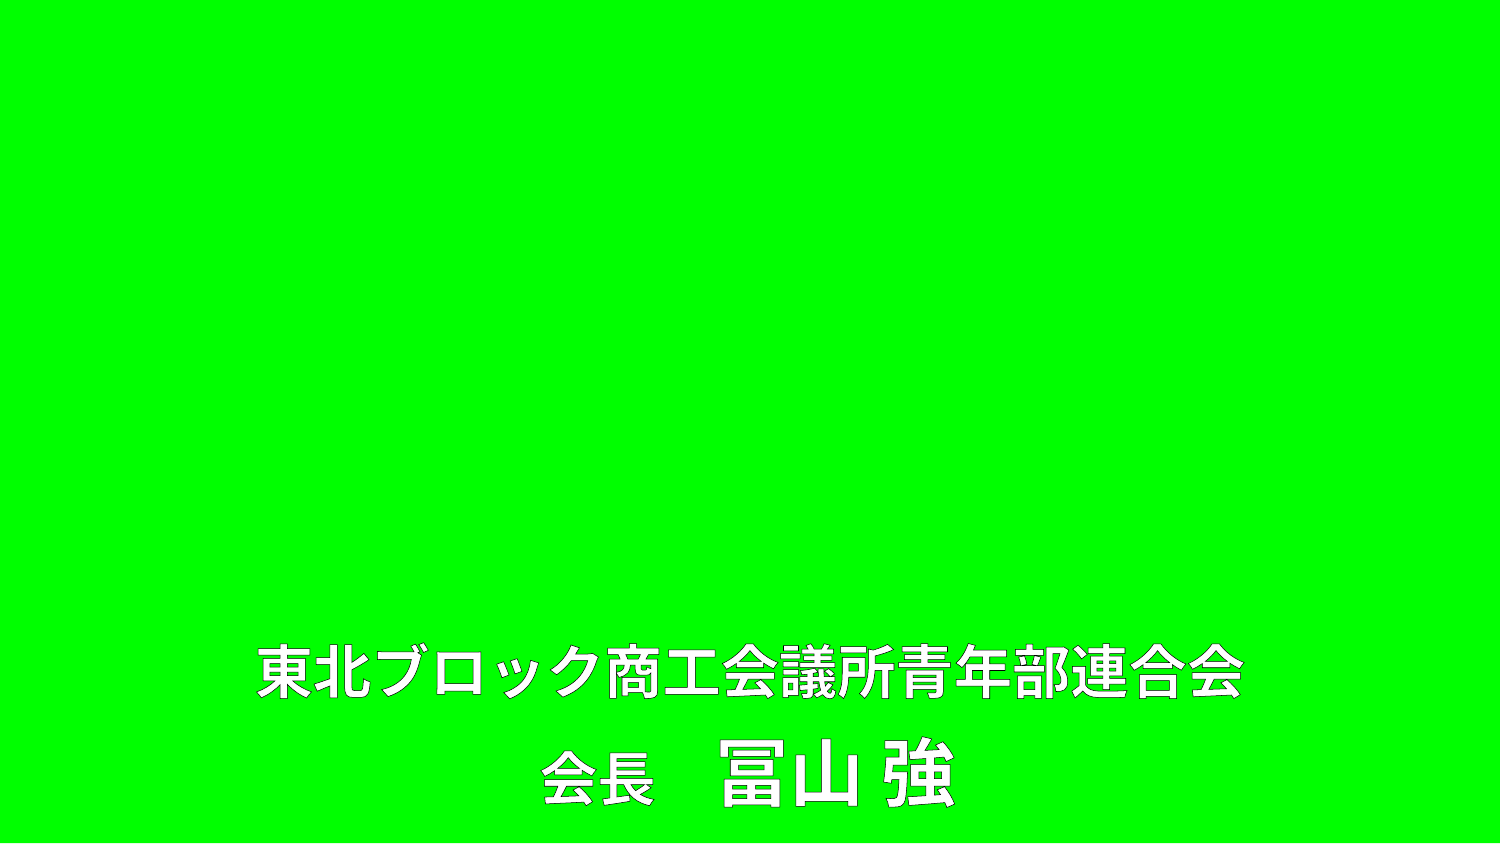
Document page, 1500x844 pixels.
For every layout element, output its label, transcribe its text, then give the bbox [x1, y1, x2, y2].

text_box 会長 冨山 強 [100, 729, 1395, 824]
text_box 東北ブロック商工会議所青年部連合会 [0, 610, 1500, 729]
